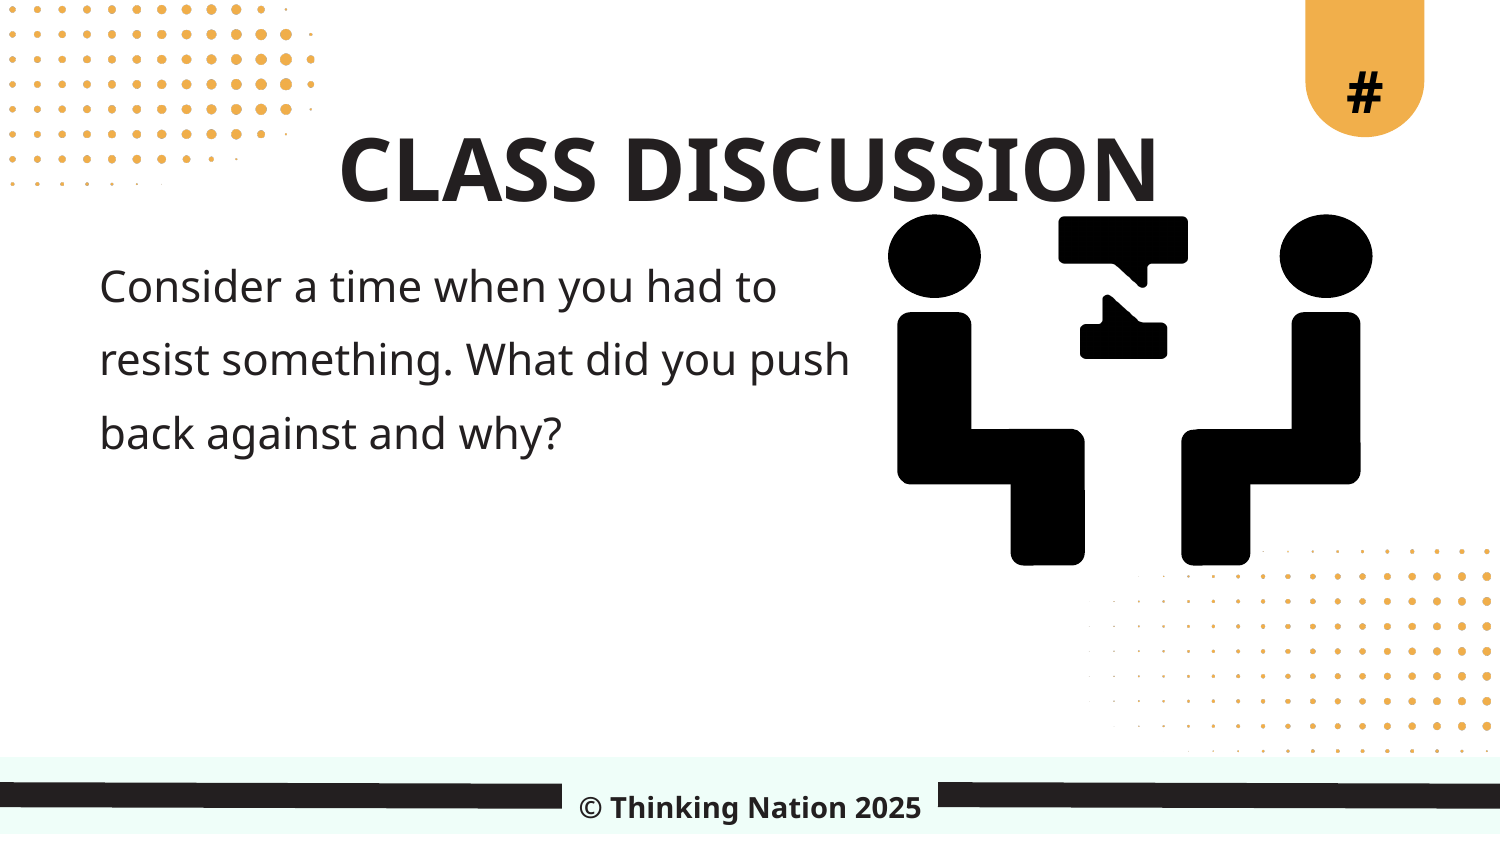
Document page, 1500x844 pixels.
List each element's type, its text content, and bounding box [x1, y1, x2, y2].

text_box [888, 187, 1372, 565]
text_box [0, 756, 1500, 835]
text_box Consider a time when you had to resist something. What did you push back against and why? [99, 237, 871, 458]
text_box [0, 0, 315, 186]
text_box [1064, 549, 1500, 754]
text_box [1300, 0, 1430, 138]
text_box CLASS DISCUSSION [209, 71, 1291, 219]
